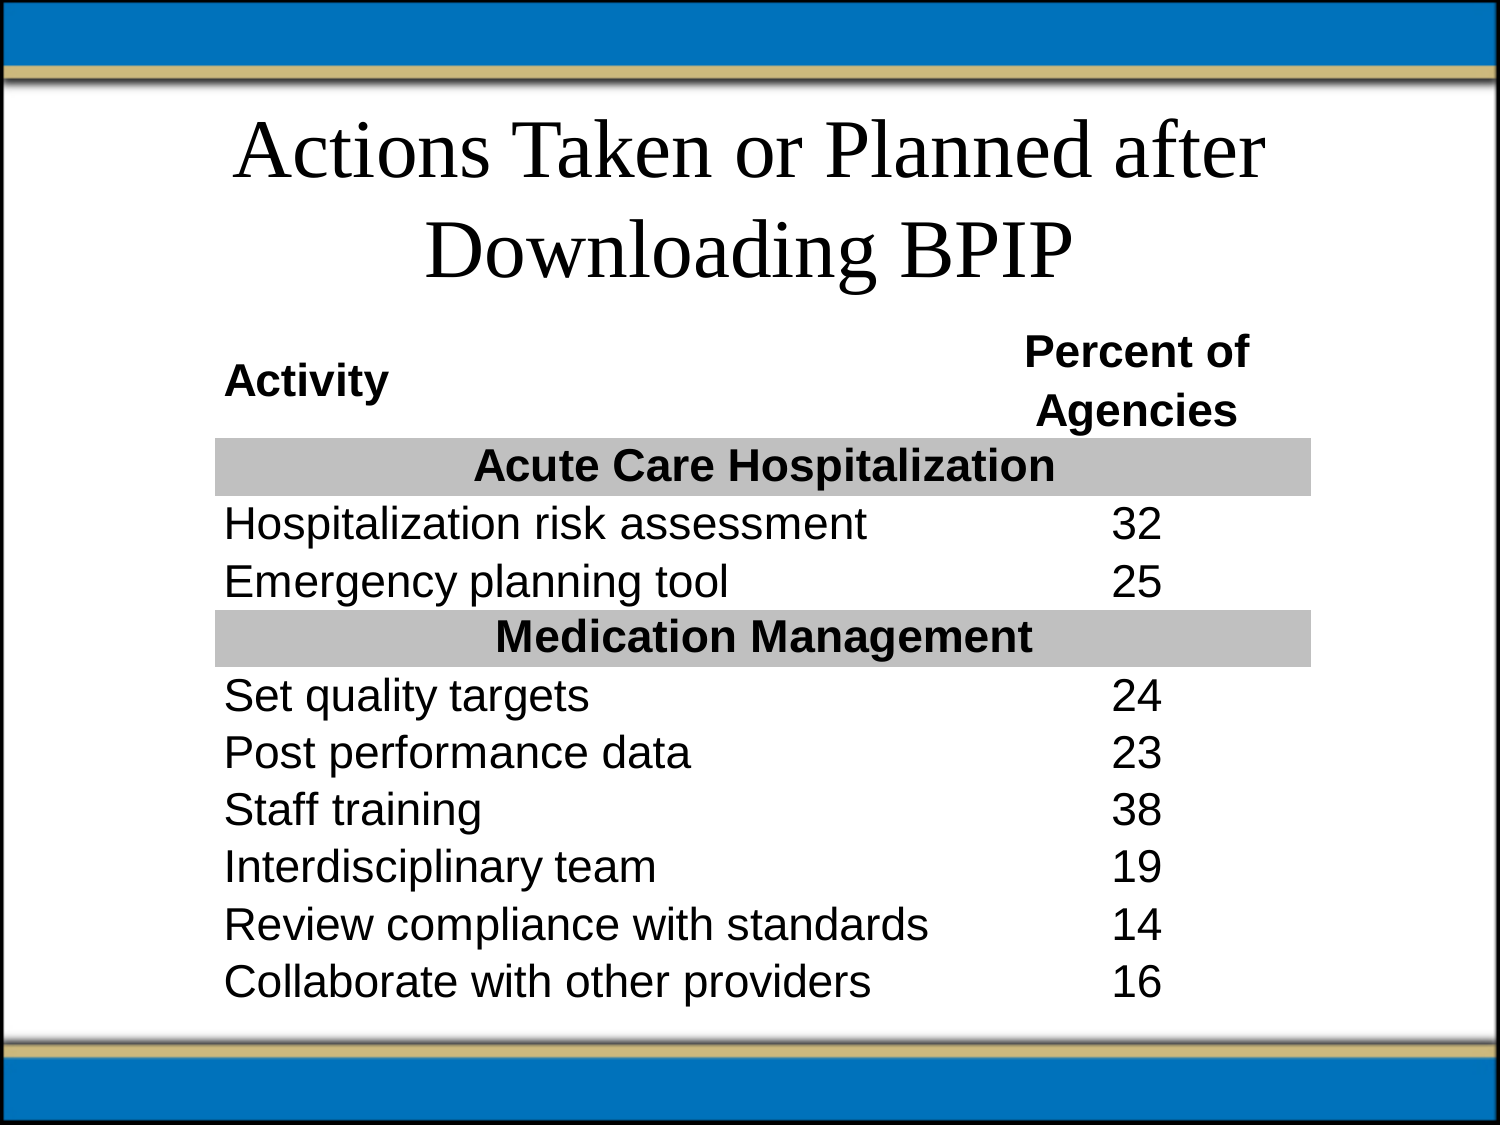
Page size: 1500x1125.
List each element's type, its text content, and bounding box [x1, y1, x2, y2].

title Actions Taken or Planned after Downloading BPIP [112, 99, 1388, 288]
picture [0, 0, 1500, 1125]
